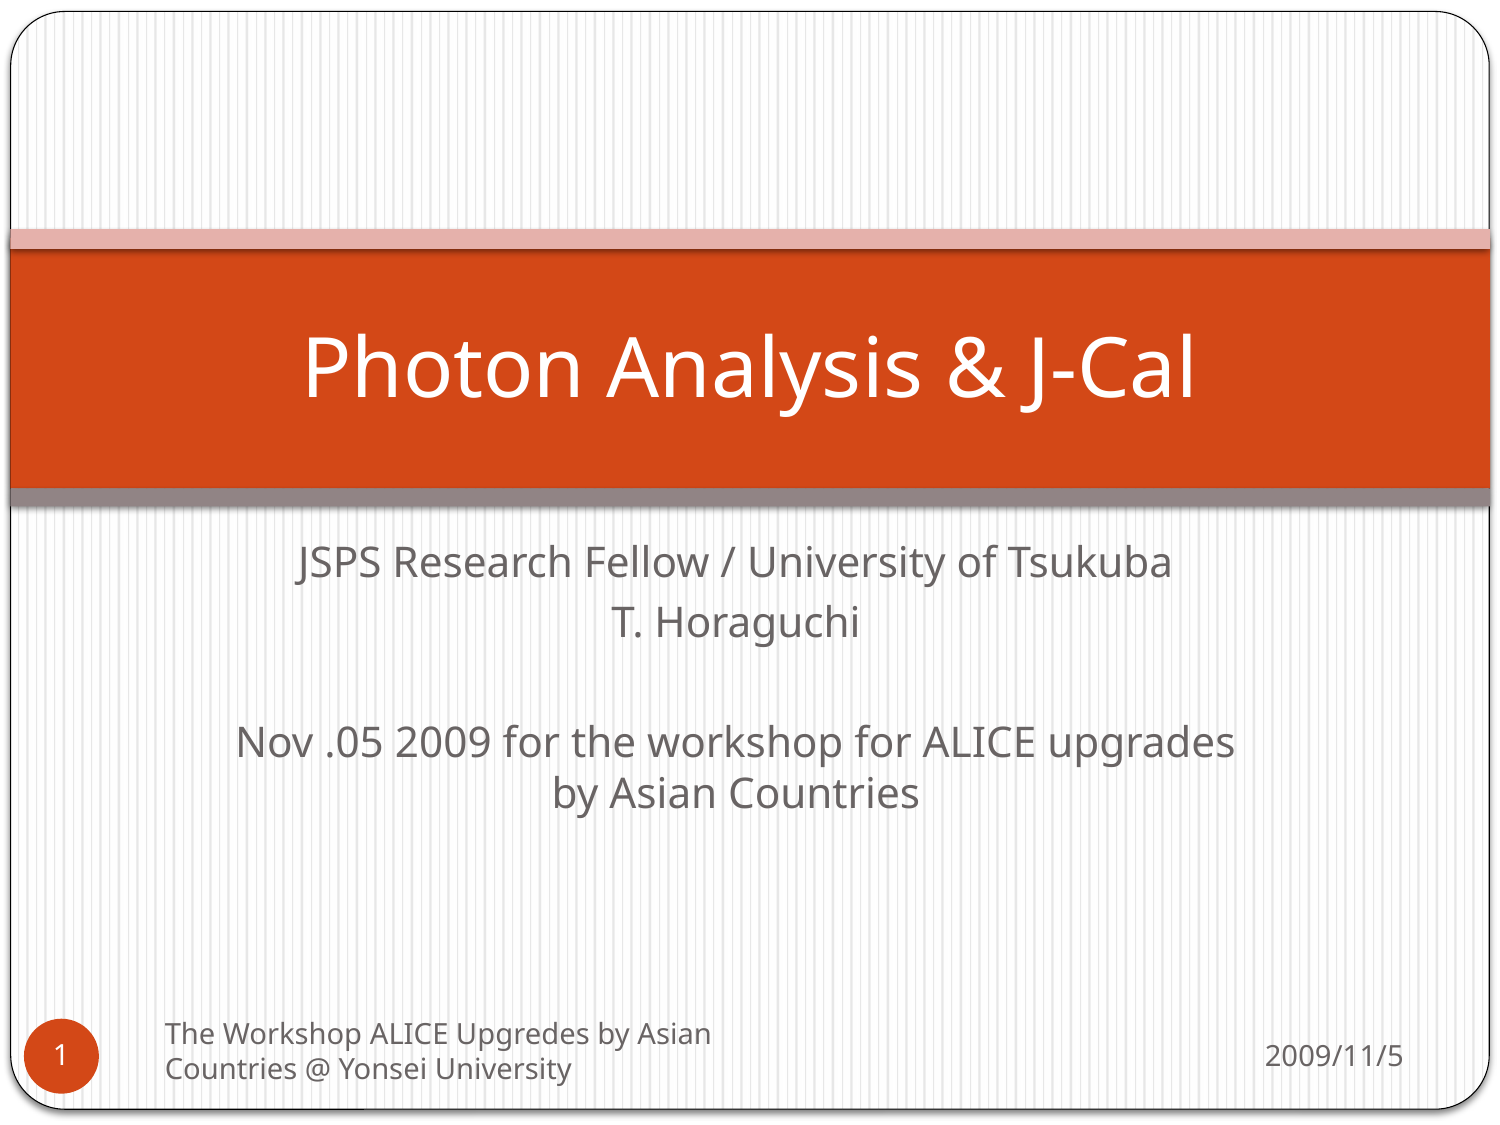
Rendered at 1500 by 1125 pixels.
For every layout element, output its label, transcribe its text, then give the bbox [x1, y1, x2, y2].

subtitle JSPS Research Fellow / University of Tsukuba T. Horaguchi Nov .05 2009 for the workshop for ALICE upgrades by Asian Countries [210, 527, 1261, 825]
title Photon Analysis & J-Cal [75, 247, 1425, 489]
slide_number 1 [23, 1018, 99, 1094]
footer The Workshop ALICE Upgredes by Asian Countries @ Yonsei University [150, 1012, 800, 1088]
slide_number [1012, 1015, 1419, 1094]
